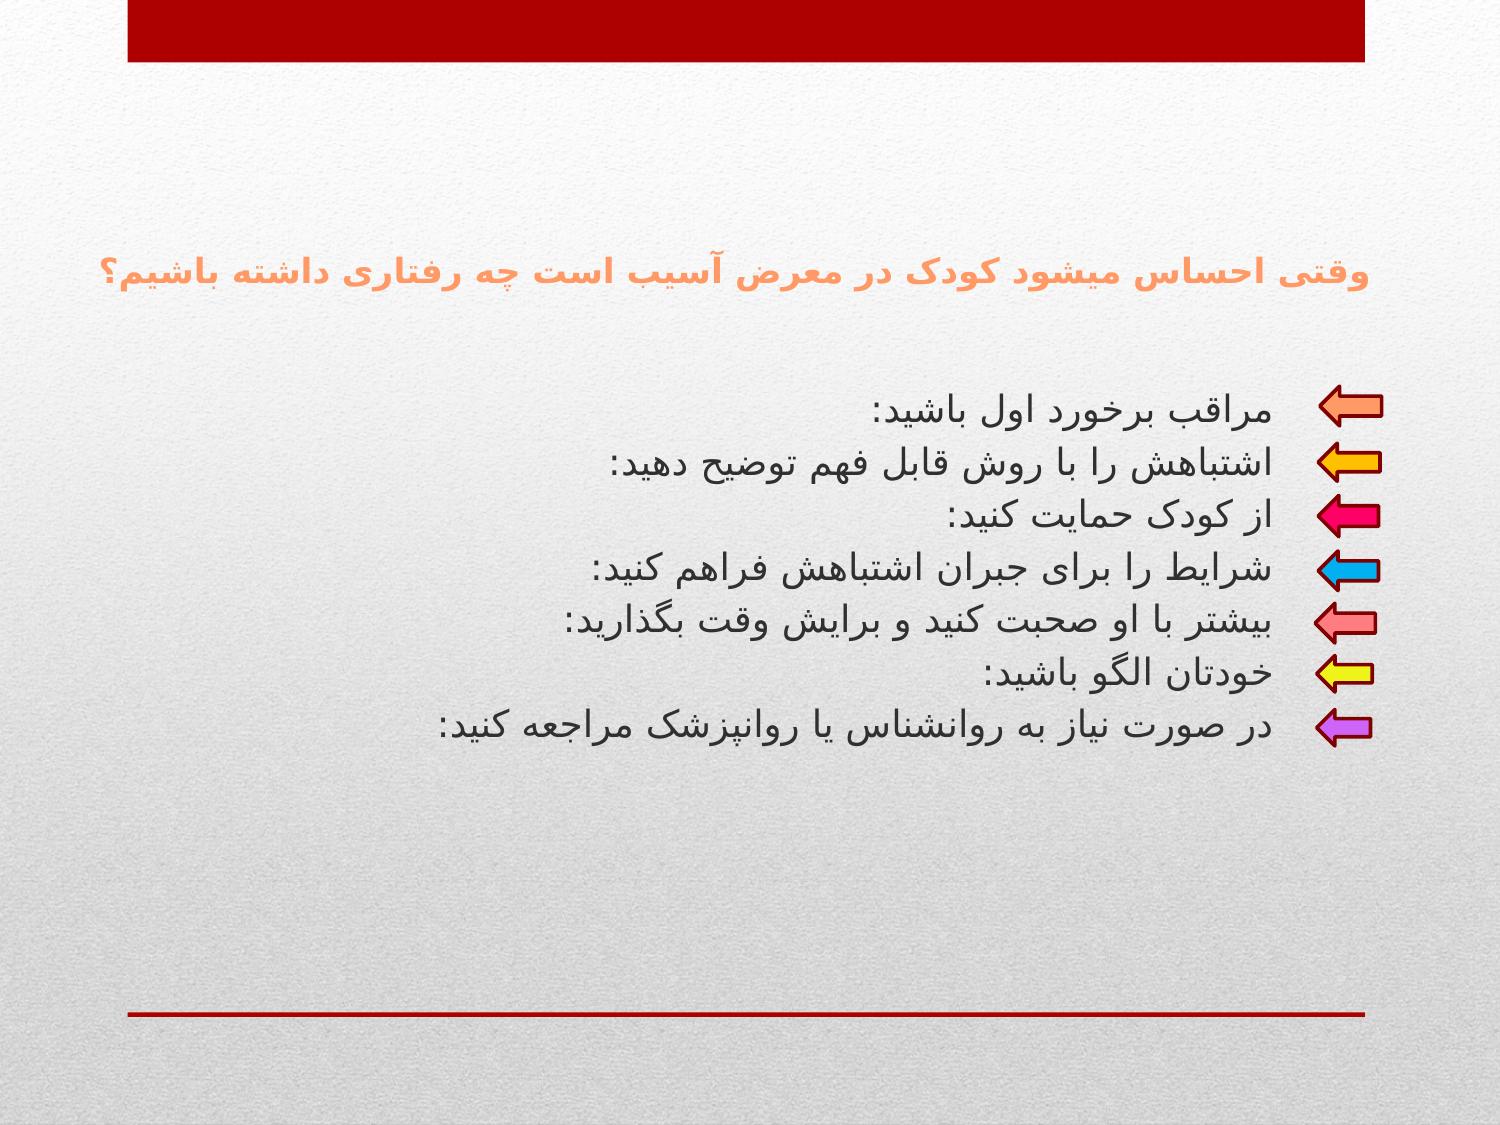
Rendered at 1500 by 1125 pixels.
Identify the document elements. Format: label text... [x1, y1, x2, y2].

text_box [1315, 653, 1375, 694]
title وقتی احساس میشود کودک در معرض آسیب است چه رفتاری داشته باشیم؟ [68, 199, 1386, 298]
list مراقب برخورد اول باشید: اشتباهش را با روش قابل فهم توضیح دهید: از کودک حمایت کنید: شرایط را برای جبران اشتباهش فراهم کنید: بیشتر با او صحبت کنید و برایش وقت بگذارید: خودتان الگو باشید: در صورت نیاز به روانشناس یا روانپزشک مراجعه کنید: [123, 326, 1361, 805]
text_box [1315, 707, 1373, 748]
text_box [1316, 493, 1381, 539]
text_box [1318, 384, 1384, 428]
text_box [1313, 601, 1378, 645]
text_box [1316, 441, 1382, 483]
text_box [1316, 549, 1381, 593]
